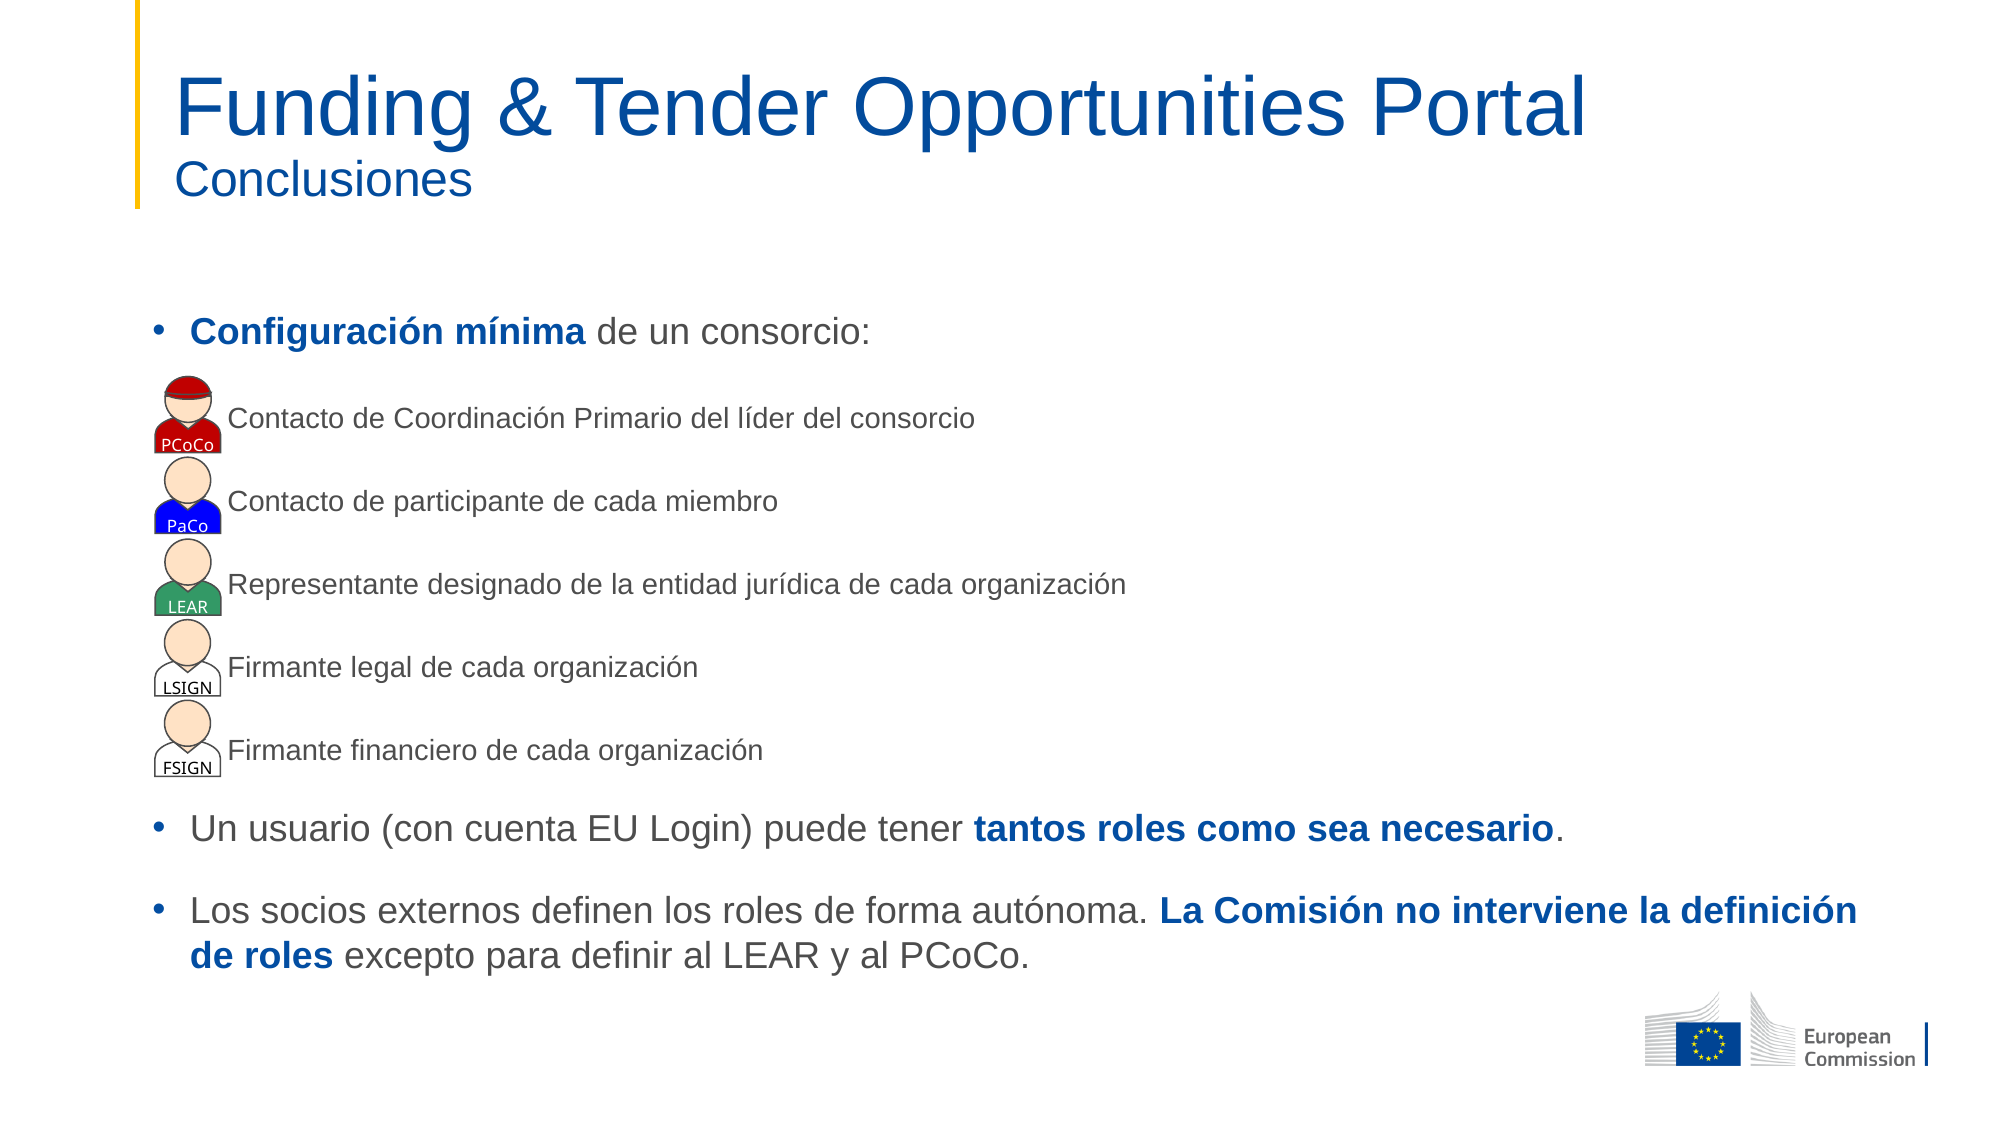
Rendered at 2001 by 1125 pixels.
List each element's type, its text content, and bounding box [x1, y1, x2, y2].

picture [1645, 991, 1928, 1066]
list Configuración mínima de un consorcio: Contacto de Coordinación Primario del líder del consorcio Contacto de participante de cada miembro Representante designado de la entidad jurídica de cada organización Firmante legal de cada organización Firmante financiero de cada organización Un usuario (con cuenta EU Login) puede tener tantos roles como sea necesario. Los socios externos definen los roles de forma autónoma. La Comisión no interviene la definición de roles excepto para definir al LEAR y al PCoCo. [137, 299, 1927, 937]
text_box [154, 619, 221, 696]
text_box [155, 539, 221, 615]
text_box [154, 376, 221, 453]
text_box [155, 457, 221, 533]
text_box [154, 700, 221, 777]
title Funding & Tender Opportunities Portal Conclusiones [159, 79, 1885, 208]
